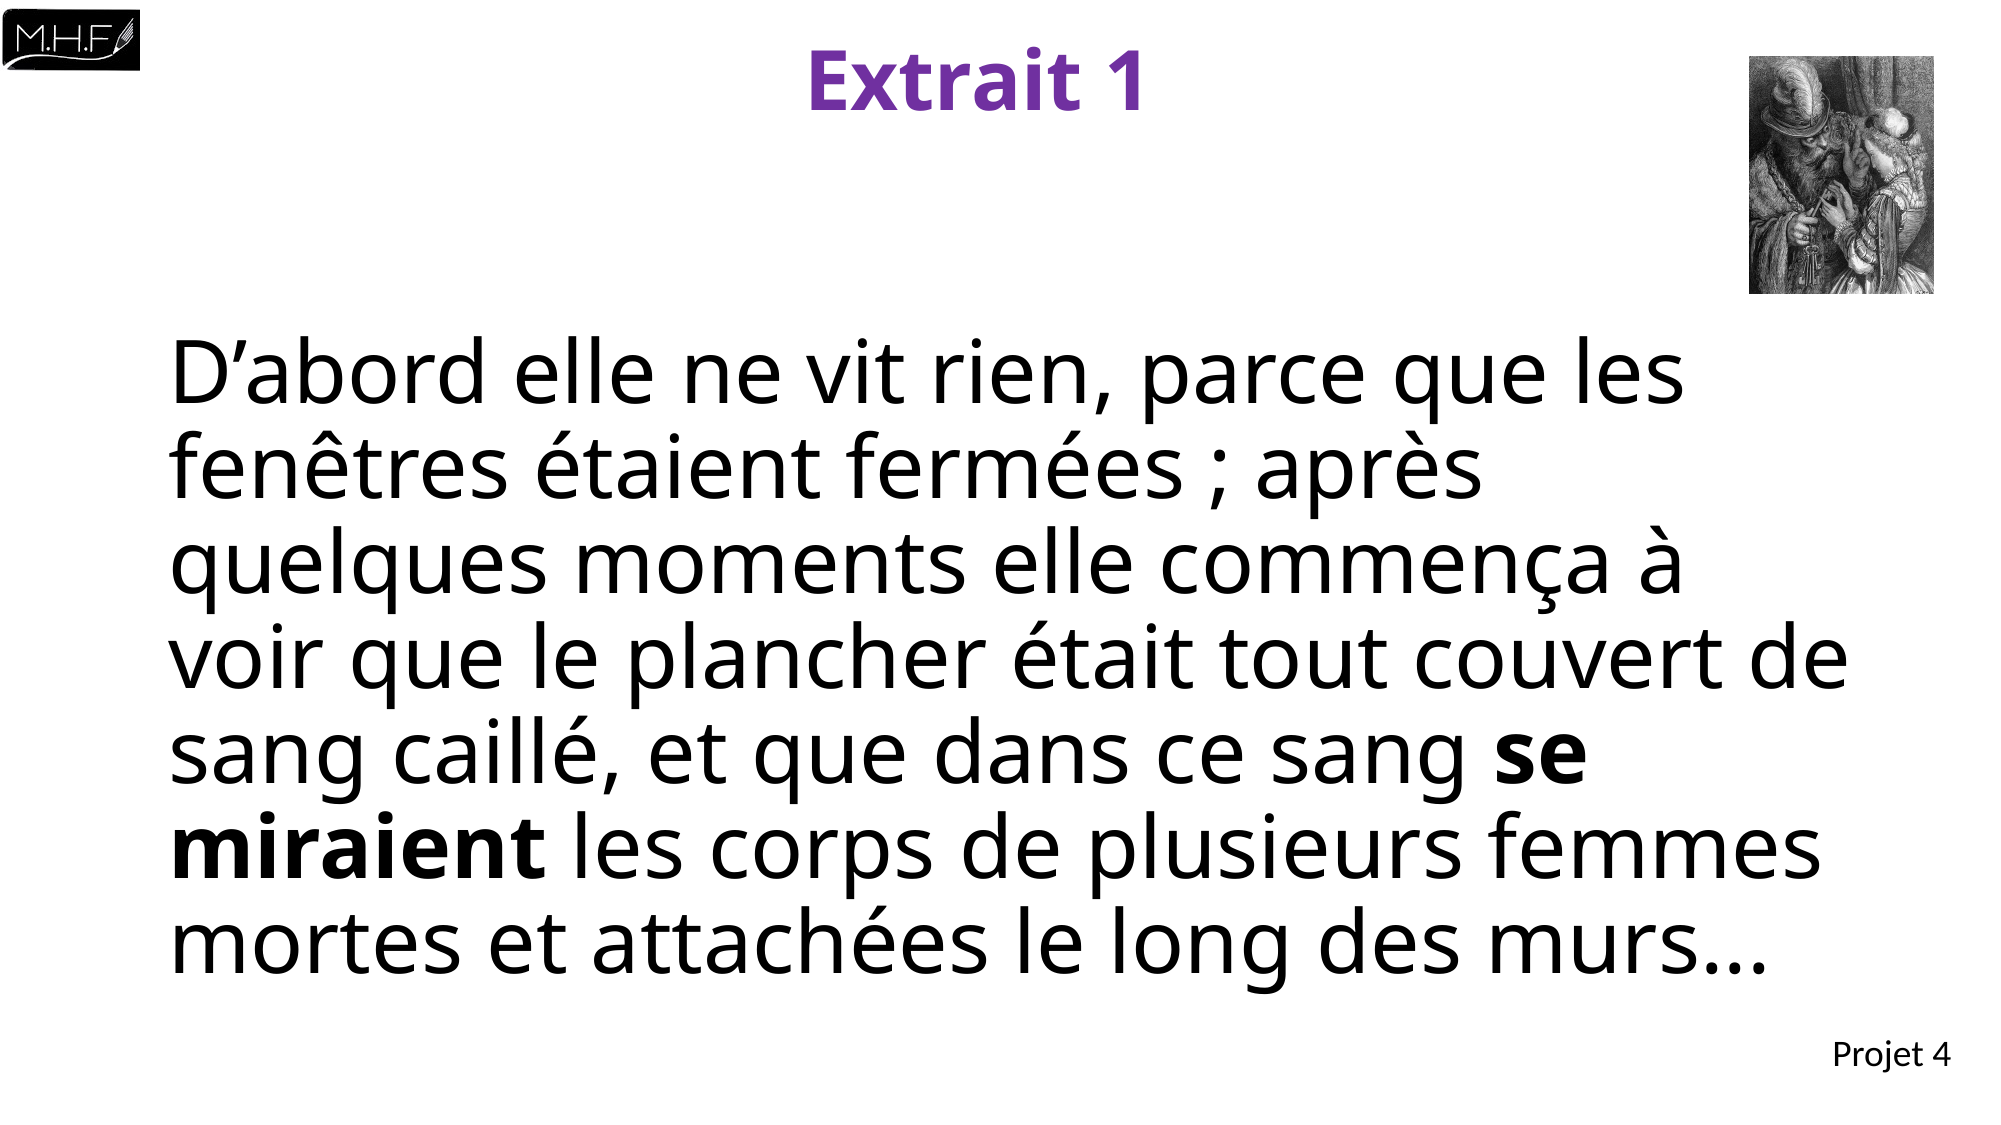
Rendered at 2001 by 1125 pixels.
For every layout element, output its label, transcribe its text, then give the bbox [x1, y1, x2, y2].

title Extrait 1 [373, 42, 1583, 125]
picture [1749, 56, 1935, 294]
text_box Projet 4 [1362, 1021, 1967, 1082]
list D’abord elle ne vit rien, parce que les fenêtres étaient fermées ; après quelques moments elle commença à voir que le plancher était tout couvert de sang caillé, et que dans ce sang se miraient les corps de plusieurs femmes mortes et attachées le long des murs... [153, 319, 1879, 1069]
picture [0, 7, 140, 74]
